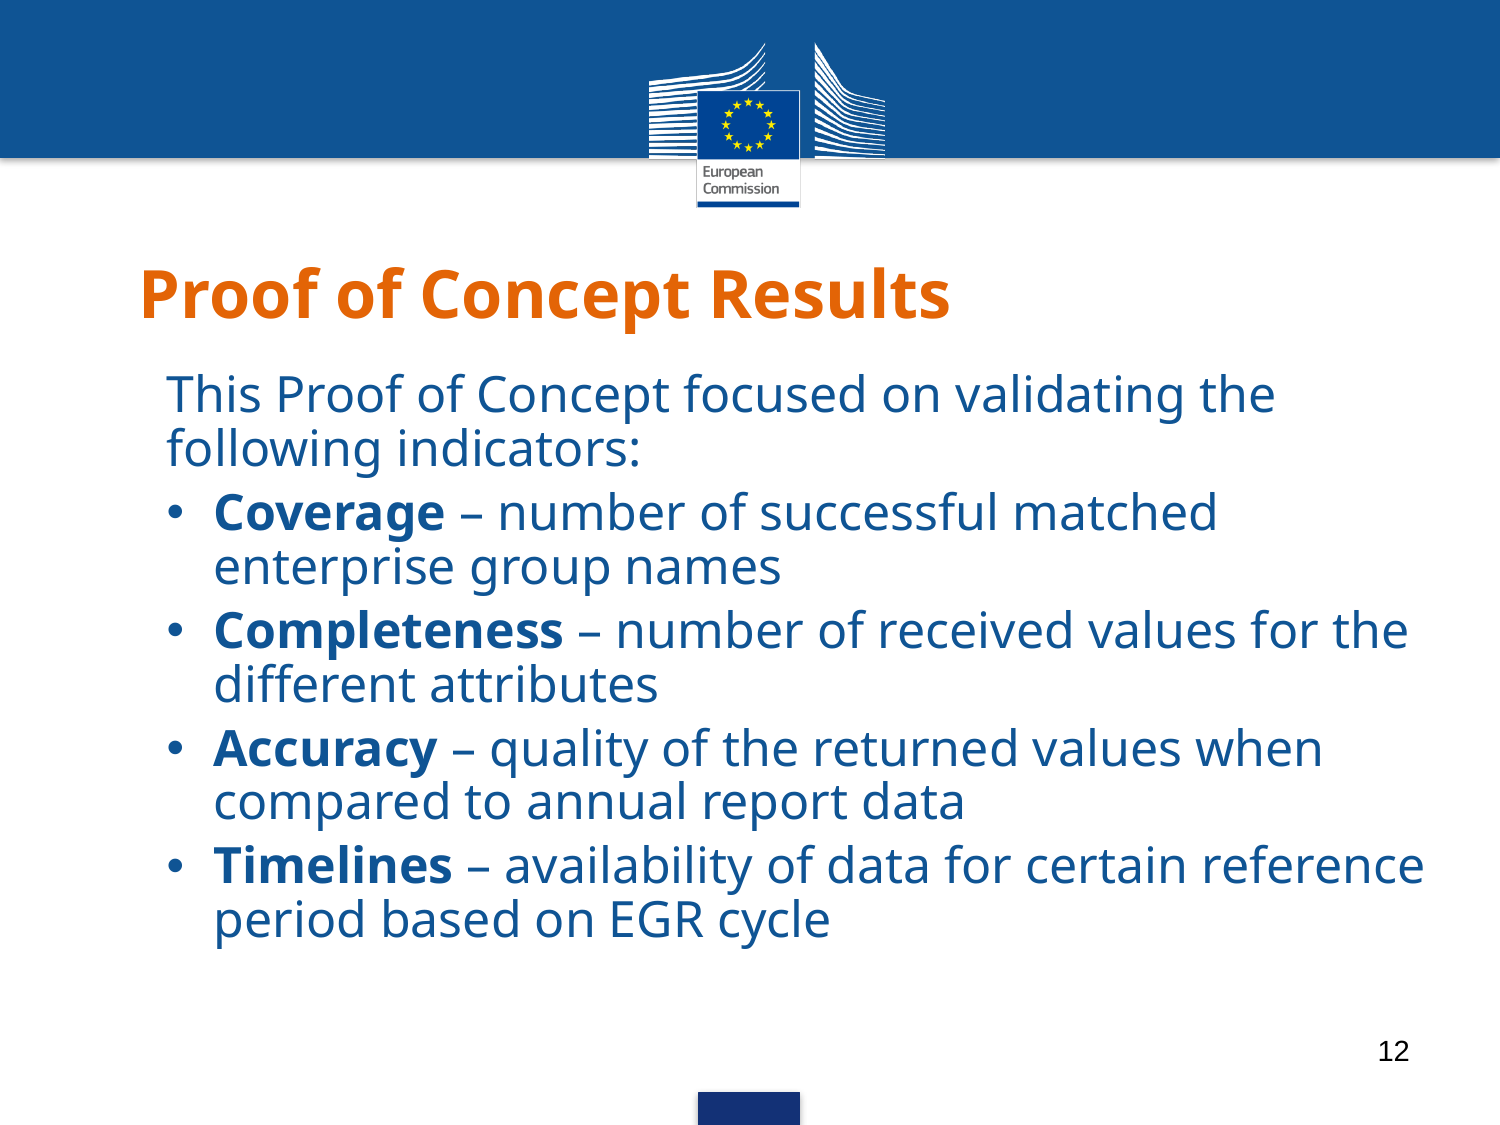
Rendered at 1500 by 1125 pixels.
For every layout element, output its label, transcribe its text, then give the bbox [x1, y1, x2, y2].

list This Proof of Concept focused on validating the following indicators: Coverage – number of successful matched enterprise group names Completeness – number of received values for the different attributes Accuracy – quality of the returned values when compared to annual report data Timelines – availability of data for certain reference period based on EGR cycle [76, 361, 1461, 1000]
title Proof of Concept Results [64, 219, 1415, 374]
slide_number 12 [1074, 1024, 1425, 1103]
picture [649, 42, 885, 208]
